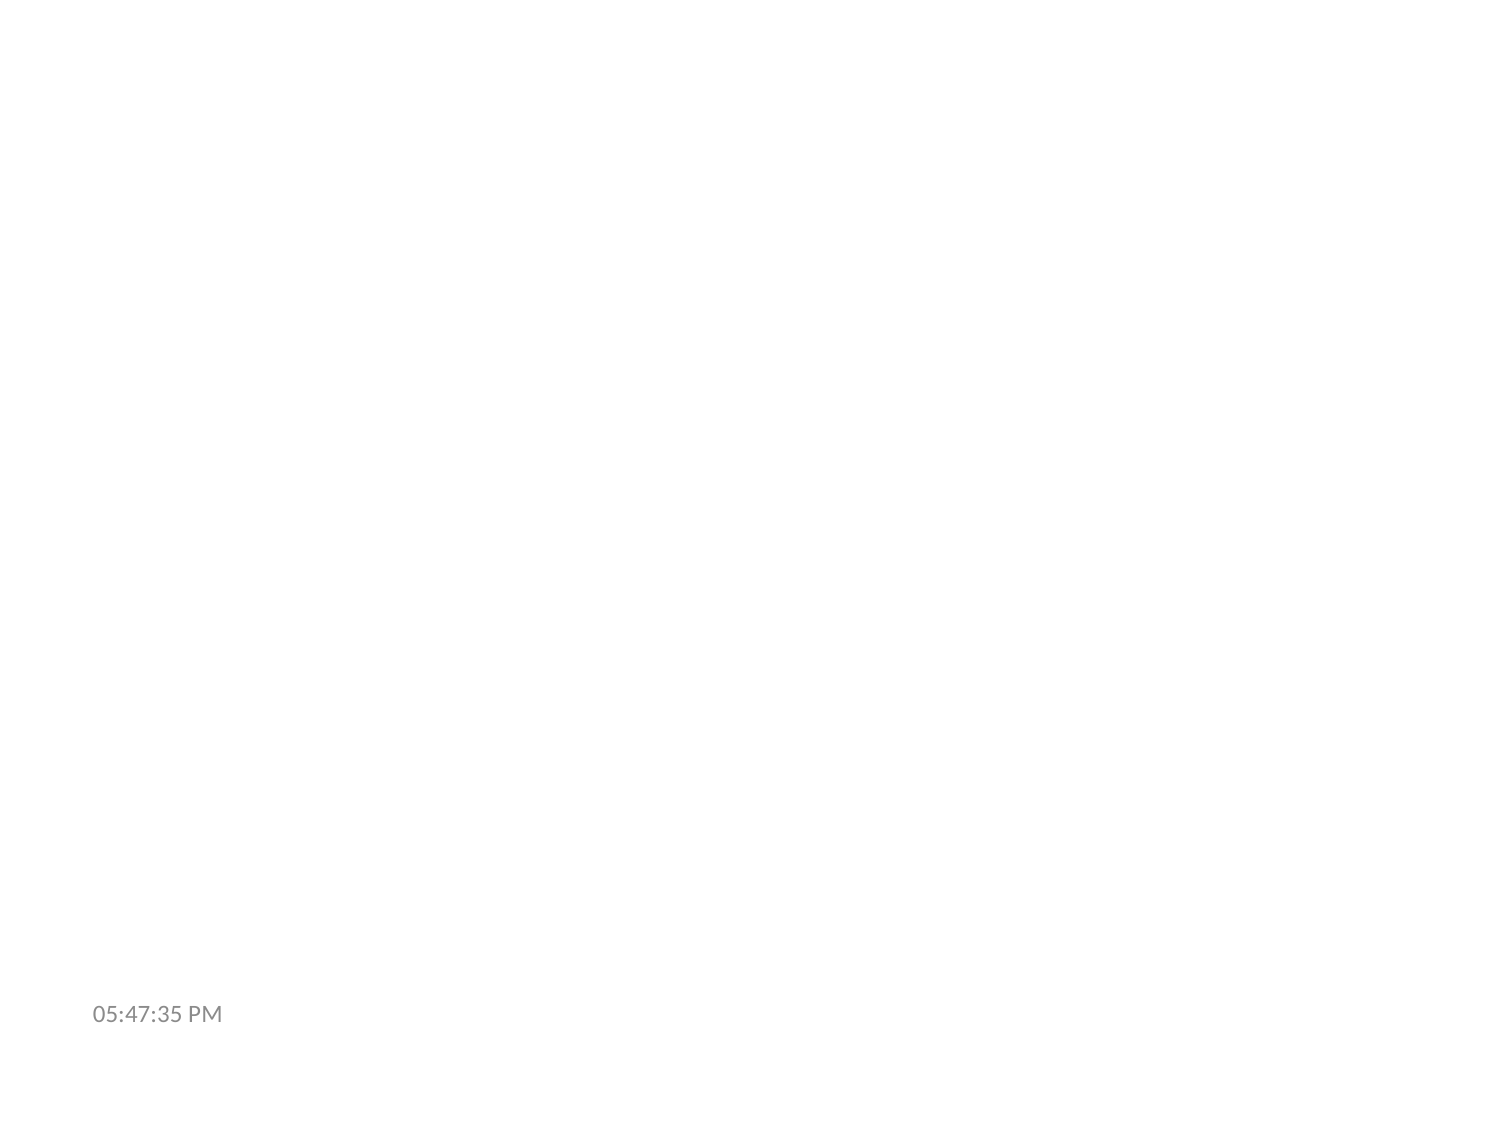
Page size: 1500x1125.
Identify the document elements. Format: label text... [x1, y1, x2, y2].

text_box 3:35:09 PM [77, 982, 428, 1043]
